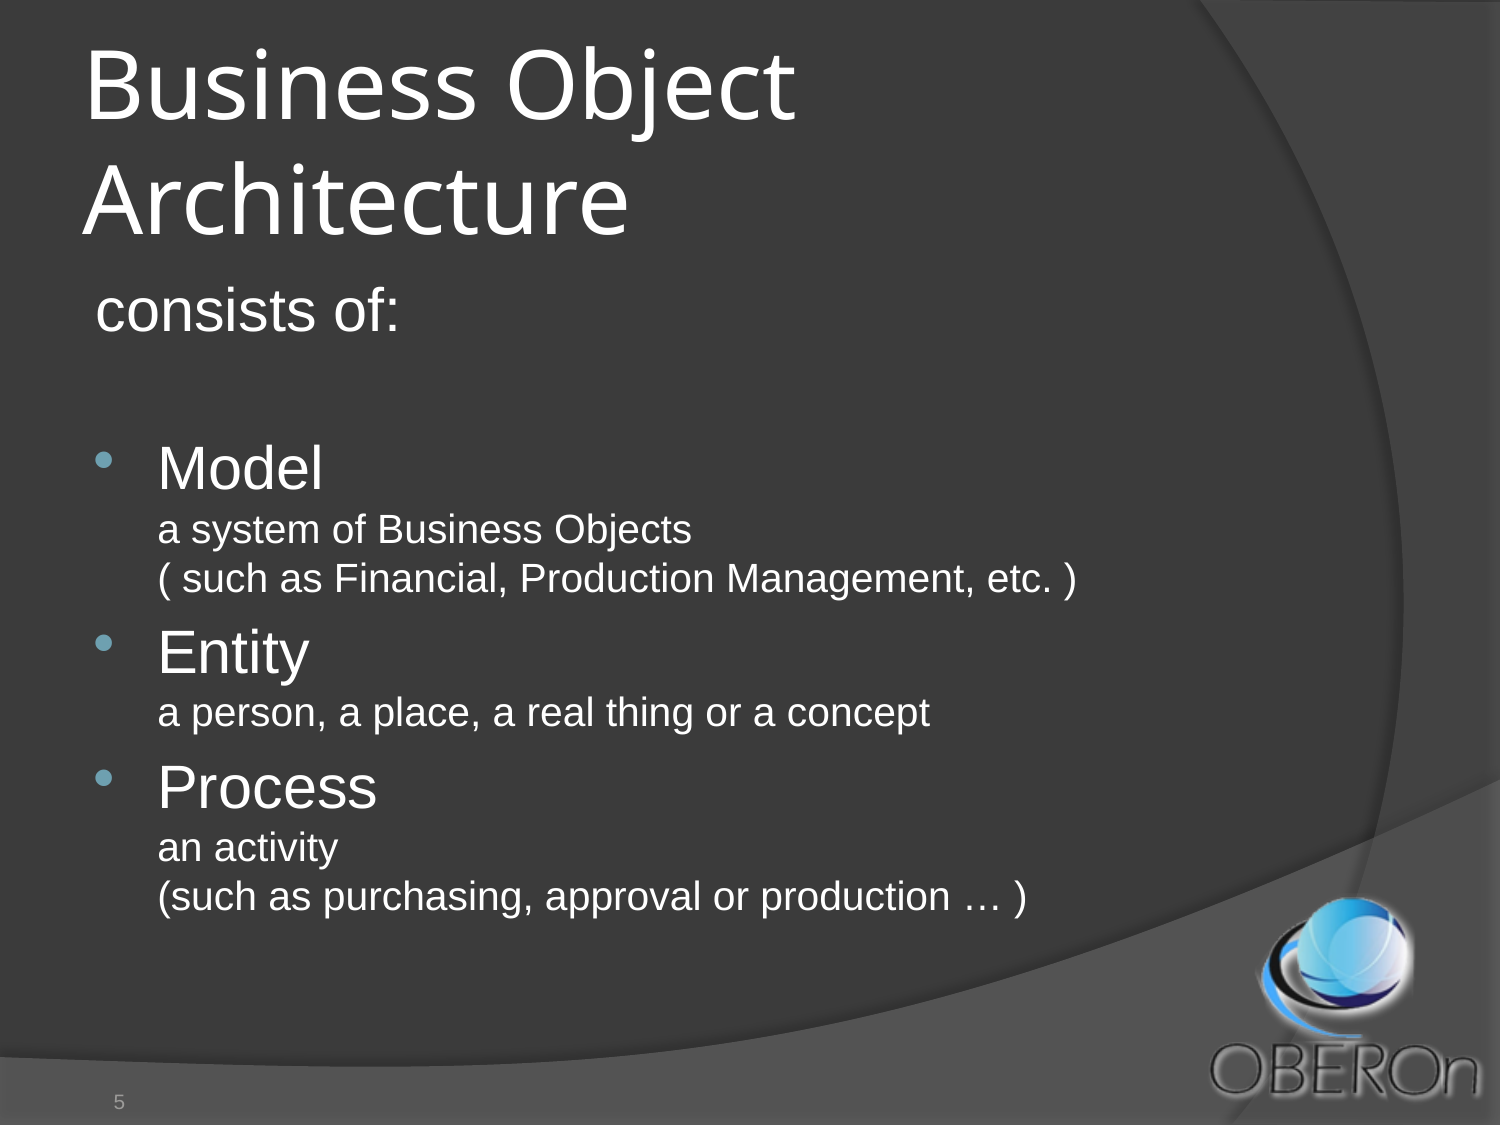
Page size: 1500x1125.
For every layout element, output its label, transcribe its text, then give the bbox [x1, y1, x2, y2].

picture [1198, 892, 1489, 1105]
list consists of: Model a system of Business Objects ( such as Financial, Production Management, etc. ) Entity a person, a place, a real thing or a concept Process an activity (such as purchasing, approval or production … ) [75, 262, 1300, 1005]
title Business Object Architecture [75, 45, 1300, 233]
slide_number 5 [0, 1053, 125, 1114]
